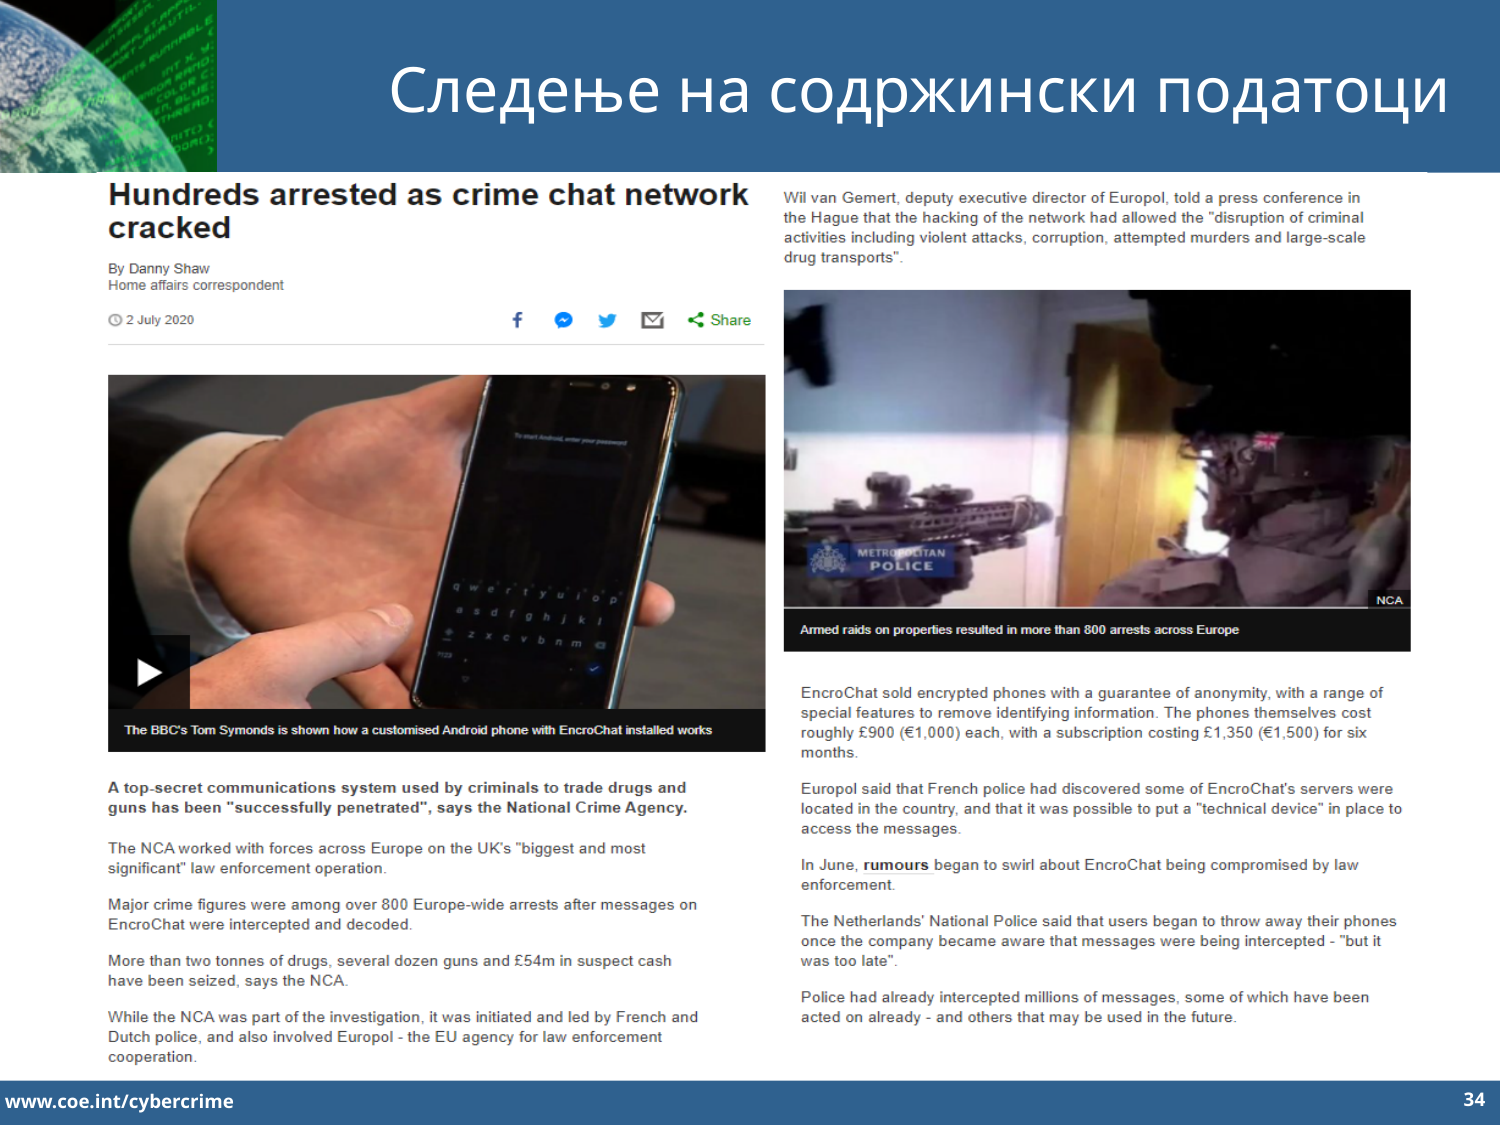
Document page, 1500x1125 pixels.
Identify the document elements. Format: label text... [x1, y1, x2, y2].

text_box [96, 172, 1428, 1074]
picture [0, 0, 217, 173]
text_box Следење на содржински податоци [230, 42, 1483, 133]
